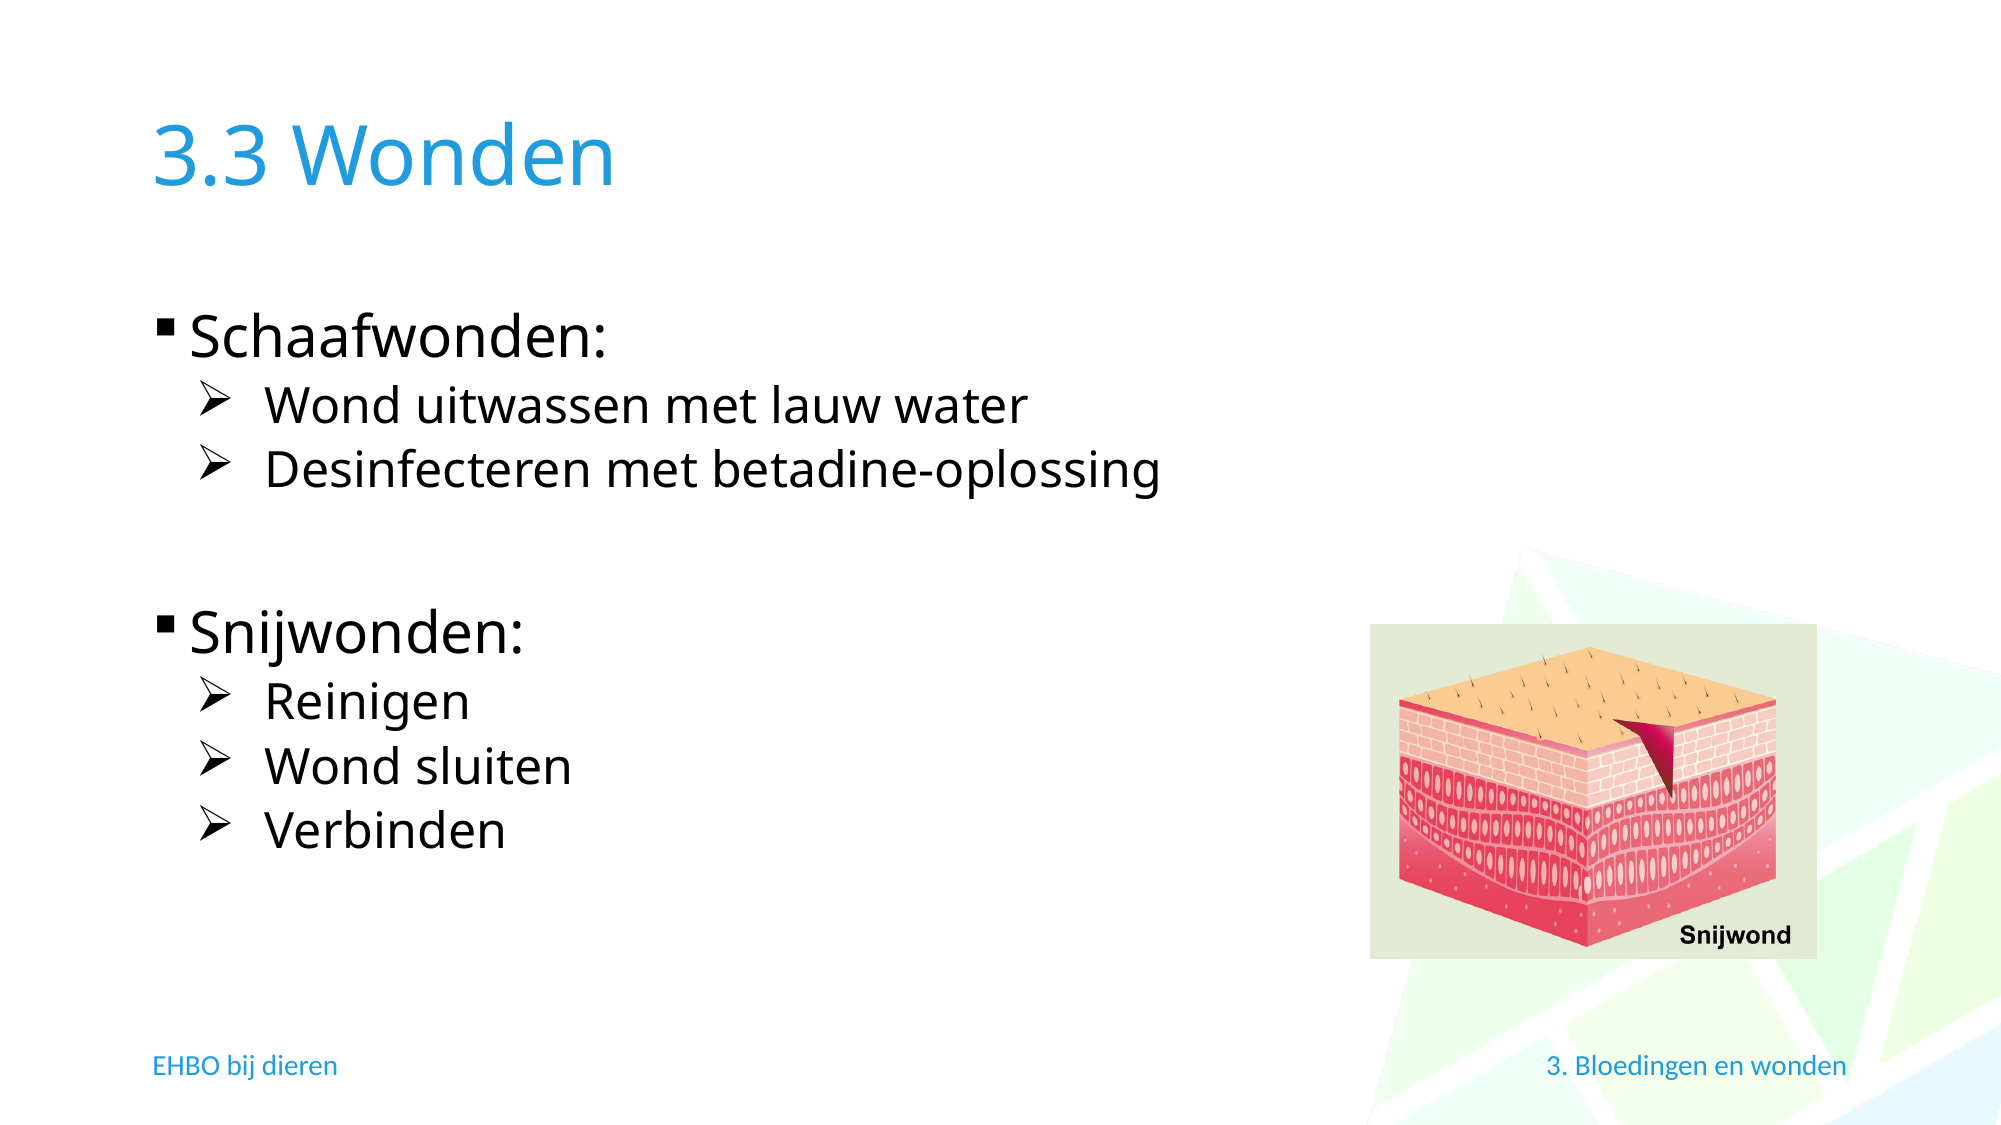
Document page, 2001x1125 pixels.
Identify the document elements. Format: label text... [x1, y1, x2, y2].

picture [1370, 624, 1817, 959]
title 3.3 Wonden [137, 59, 1863, 257]
list Schaafwonden: Wond uitwassen met lauw water Desinfecteren met betadine-oplossing Snijwonden: Reinigen Wond sluiten Verbinden [137, 299, 1863, 1014]
list 3. Bloedingen en wonden [1412, 1042, 1863, 1103]
list EHBO bij dieren [137, 1042, 588, 1103]
